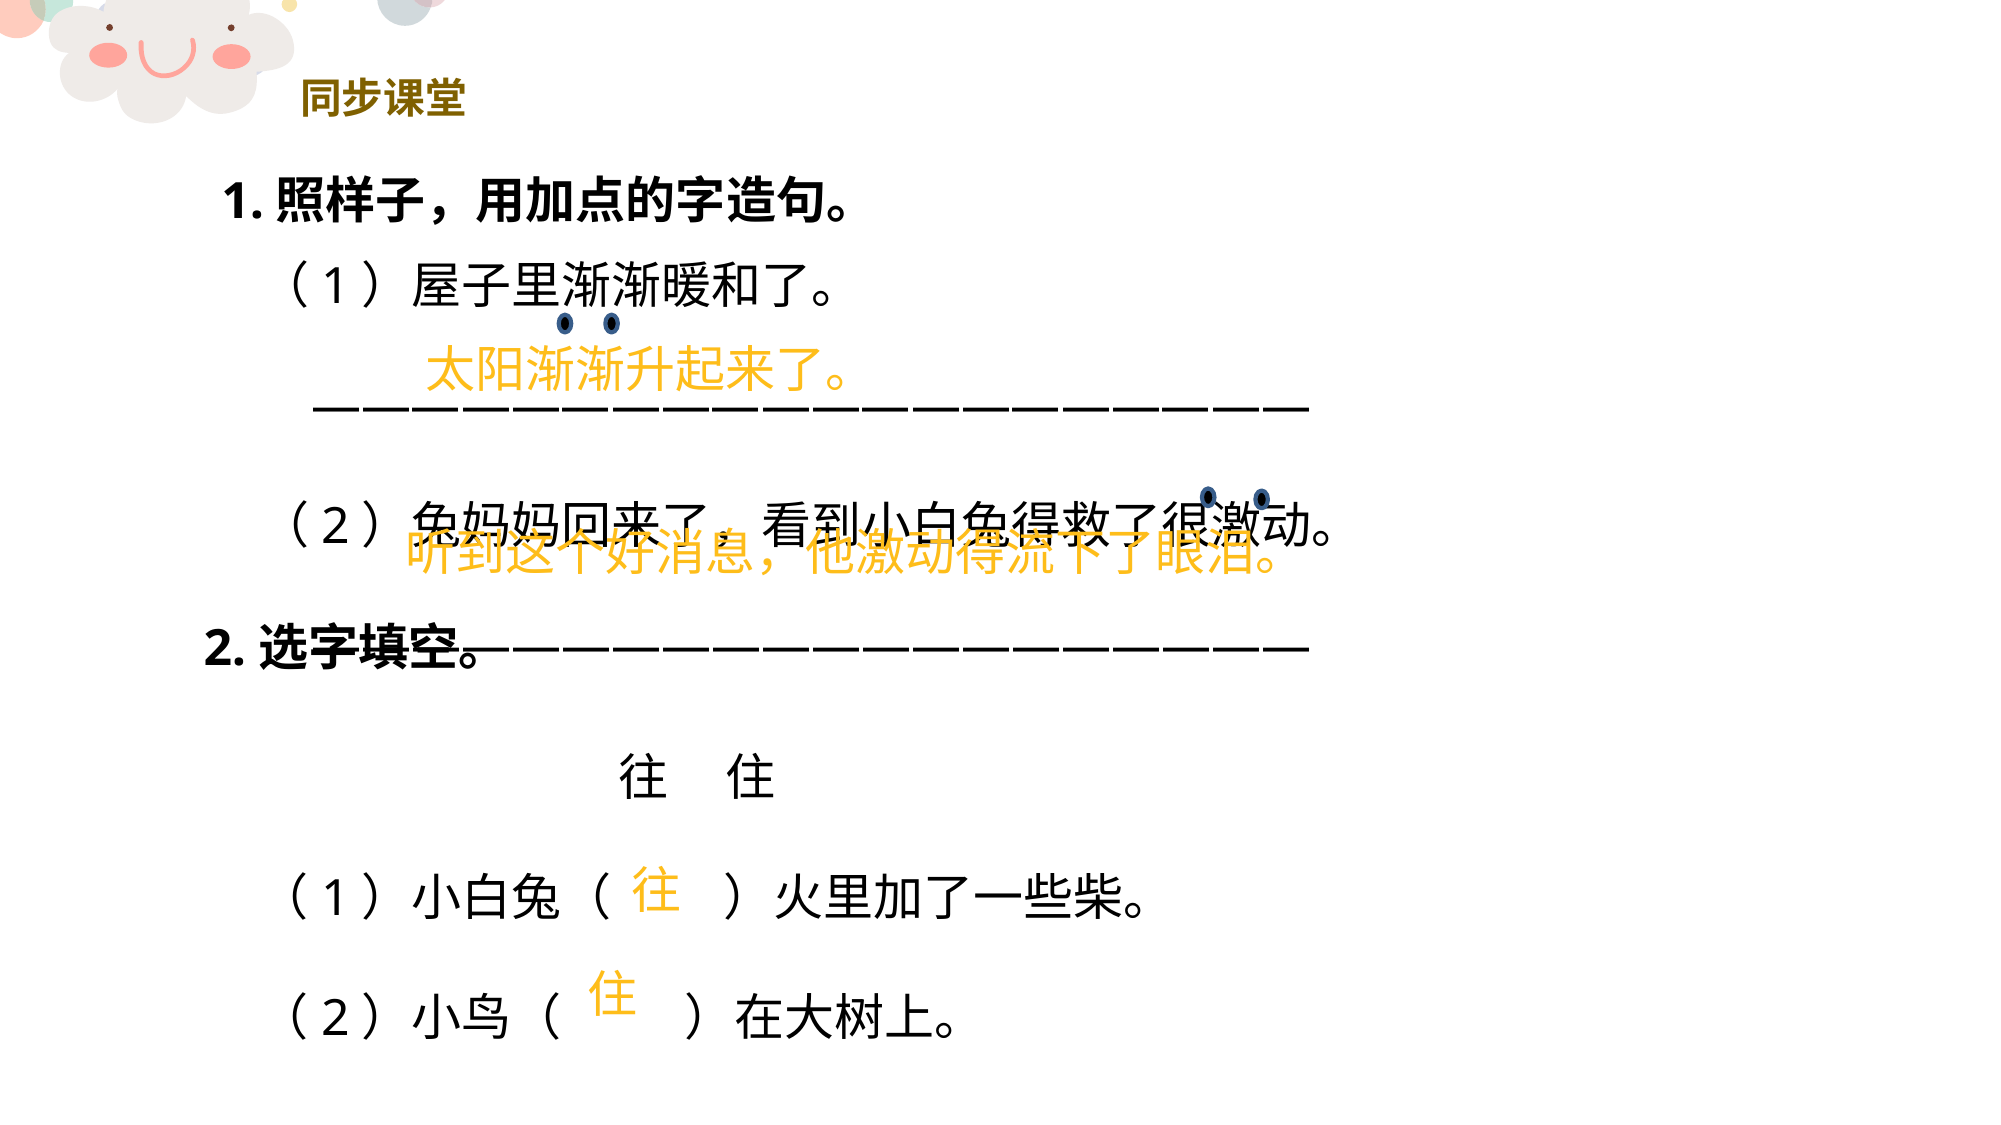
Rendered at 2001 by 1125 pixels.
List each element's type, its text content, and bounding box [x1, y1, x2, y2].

picture [0, 0, 455, 131]
text_box 住 [572, 955, 674, 1031]
text_box 1.照样子，用加点的字造句。 [206, 161, 891, 236]
text_box [558, 314, 572, 329]
text_box [605, 314, 618, 329]
text_box 听到这个好消息，他激动得流下了眼泪。 [390, 512, 1310, 648]
text_box 同步课堂 [455, 64, 674, 130]
text_box 太阳渐渐升起来了。 [410, 329, 924, 405]
text_box 往 住 （1）小白兔（ ）火里加了一些柴。 （2）小鸟（ ）在大树上。 [244, 678, 1429, 1053]
text_box 往 [616, 850, 718, 926]
text_box （1）屋子里渐渐暖和了。 ———————————————————— （2）兔妈妈回来了，看到小白兔得救了很激动。 ———————————————————— [244, 246, 1479, 802]
text_box [1255, 490, 1268, 509]
text_box 2.选字填空。 [188, 607, 244, 683]
text_box [1201, 488, 1215, 507]
